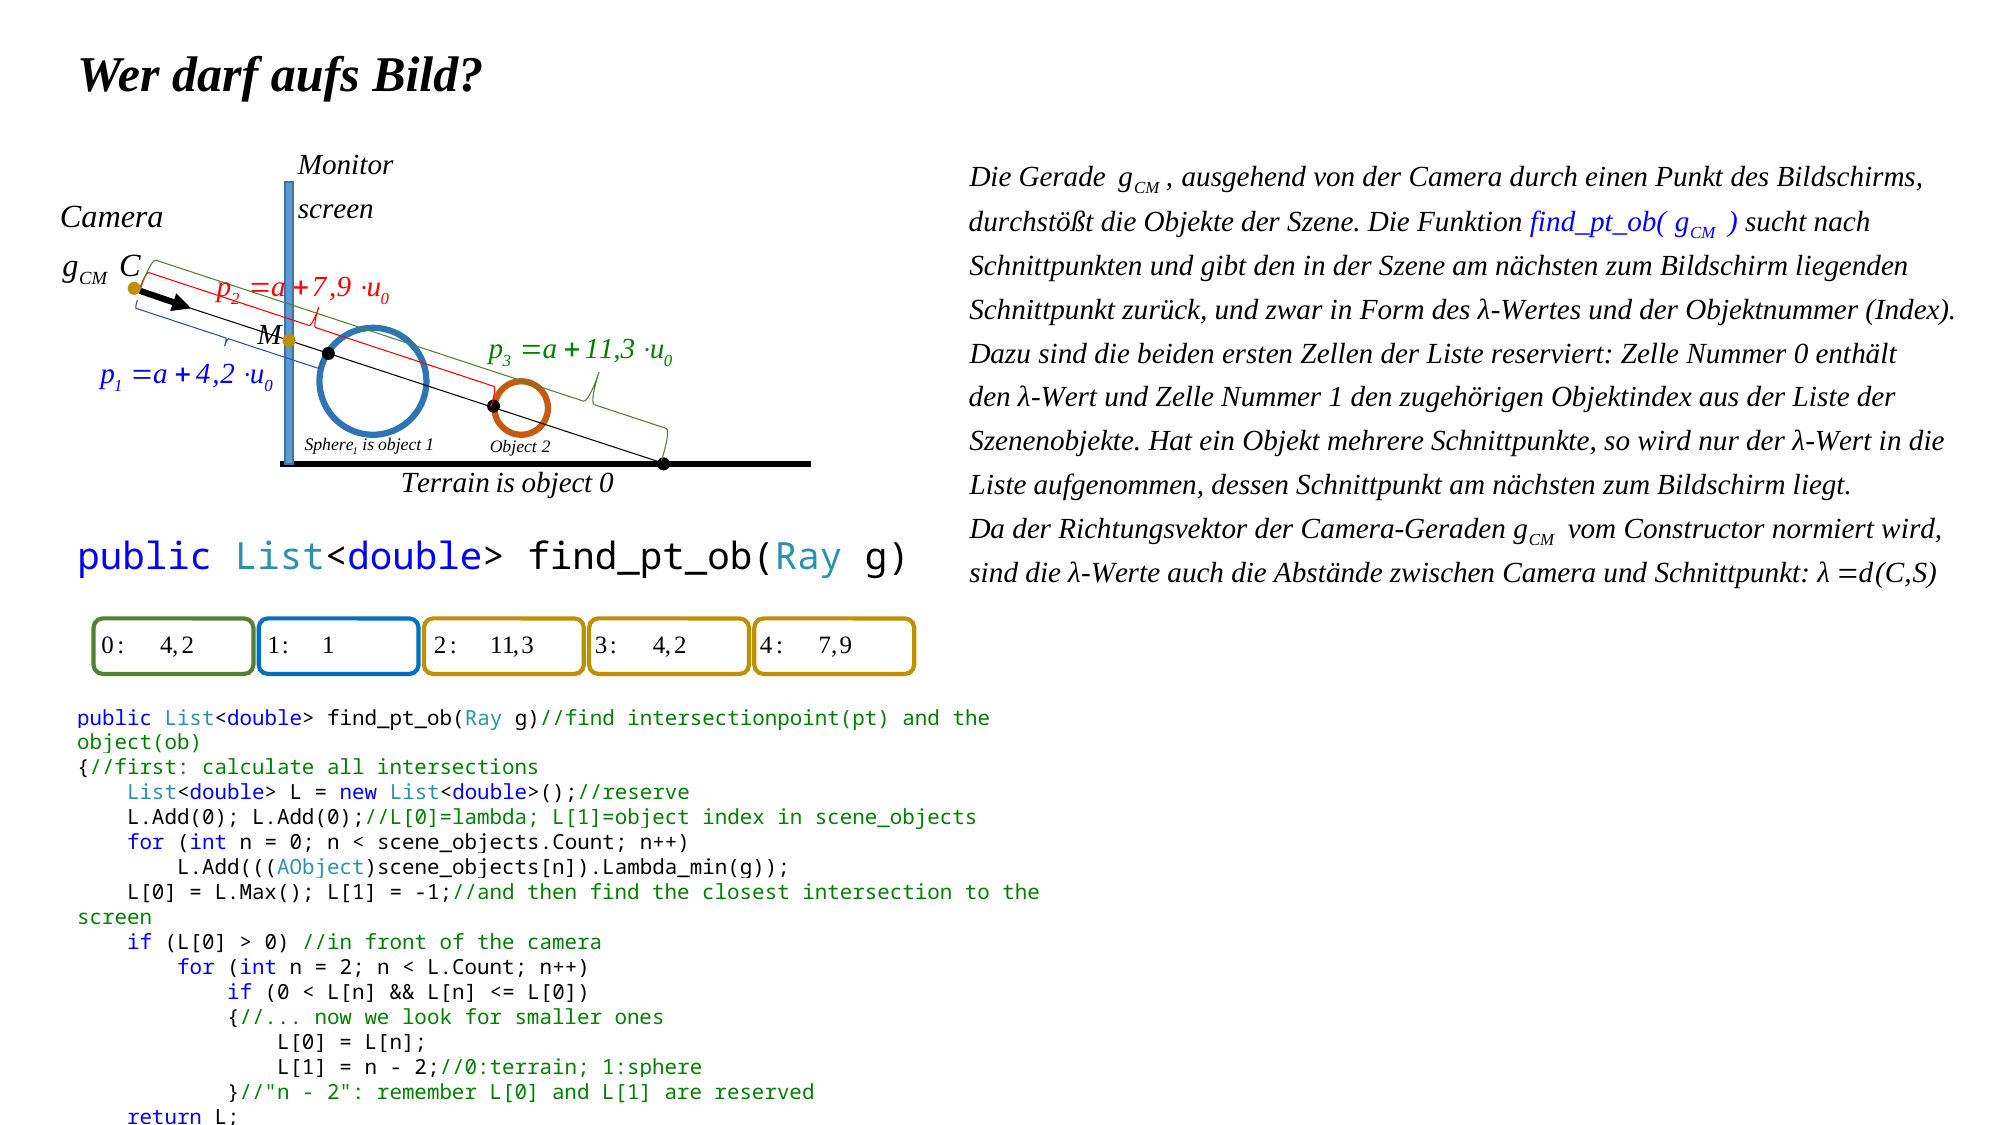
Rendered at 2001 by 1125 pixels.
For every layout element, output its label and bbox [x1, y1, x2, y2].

text_box [56, 33, 1959, 1116]
